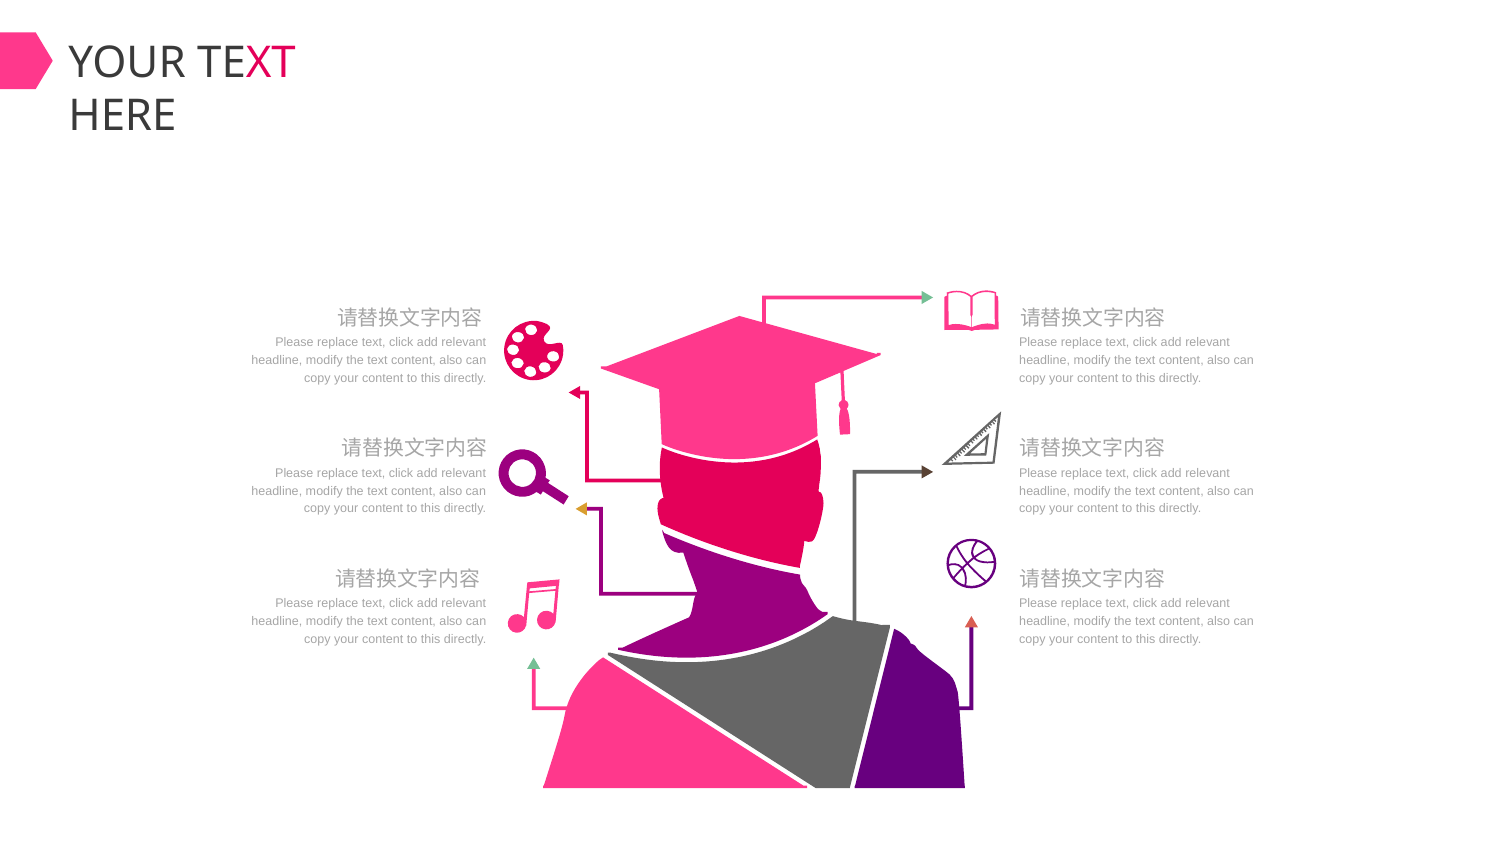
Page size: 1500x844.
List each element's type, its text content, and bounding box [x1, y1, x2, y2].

text_box YOUR TEXT HERE [57, 28, 389, 145]
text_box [495, 290, 1002, 789]
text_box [1019, 429, 1263, 517]
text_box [240, 560, 487, 647]
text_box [1019, 560, 1263, 647]
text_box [1019, 299, 1263, 386]
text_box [240, 299, 487, 386]
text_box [240, 429, 488, 517]
